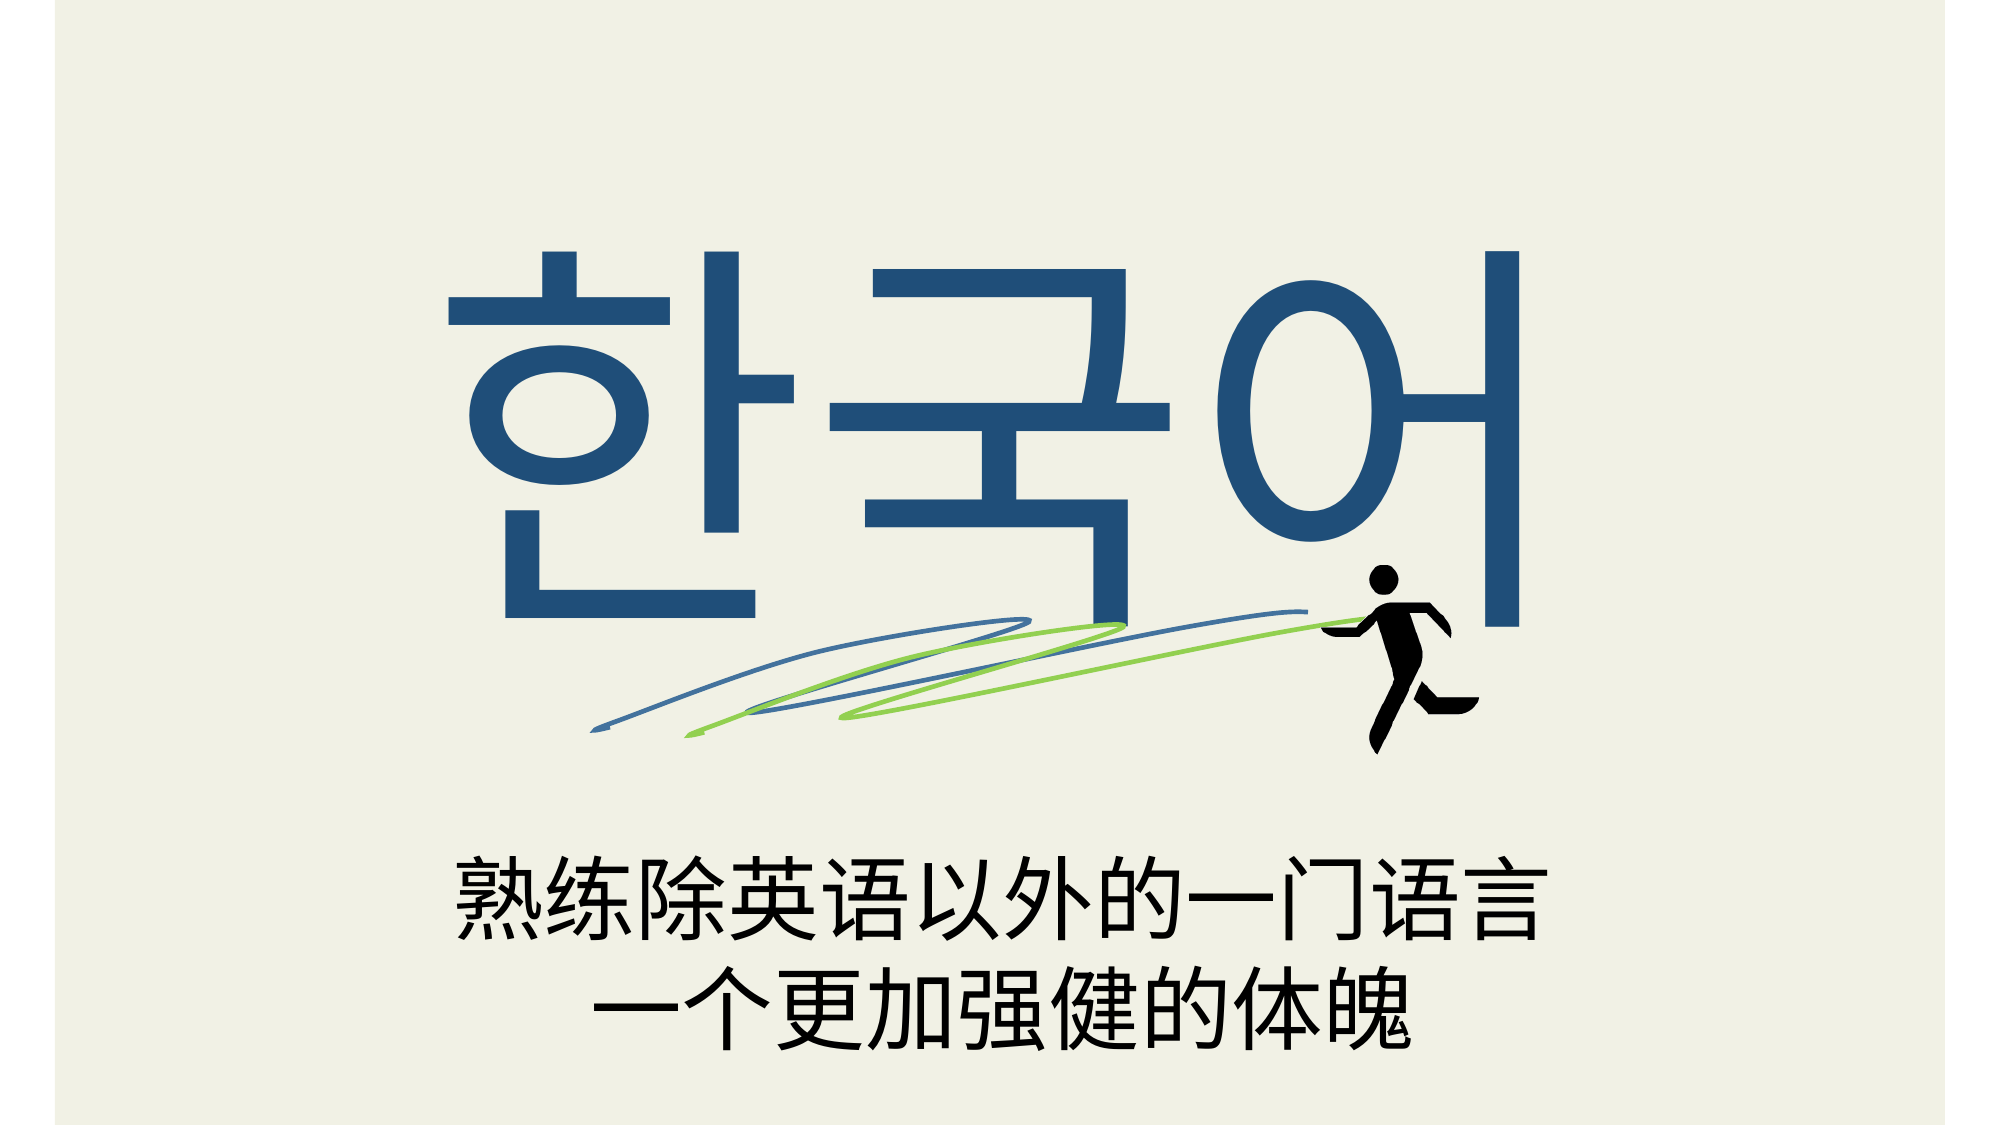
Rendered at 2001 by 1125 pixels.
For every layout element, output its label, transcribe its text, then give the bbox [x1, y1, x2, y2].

text_box 熟练除英语以外的一门语言 一个更加强健的体魄 [249, 834, 1756, 1069]
picture [1304, 561, 1497, 757]
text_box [598, 595, 1304, 753]
text_box 한국어 [412, 172, 1587, 685]
